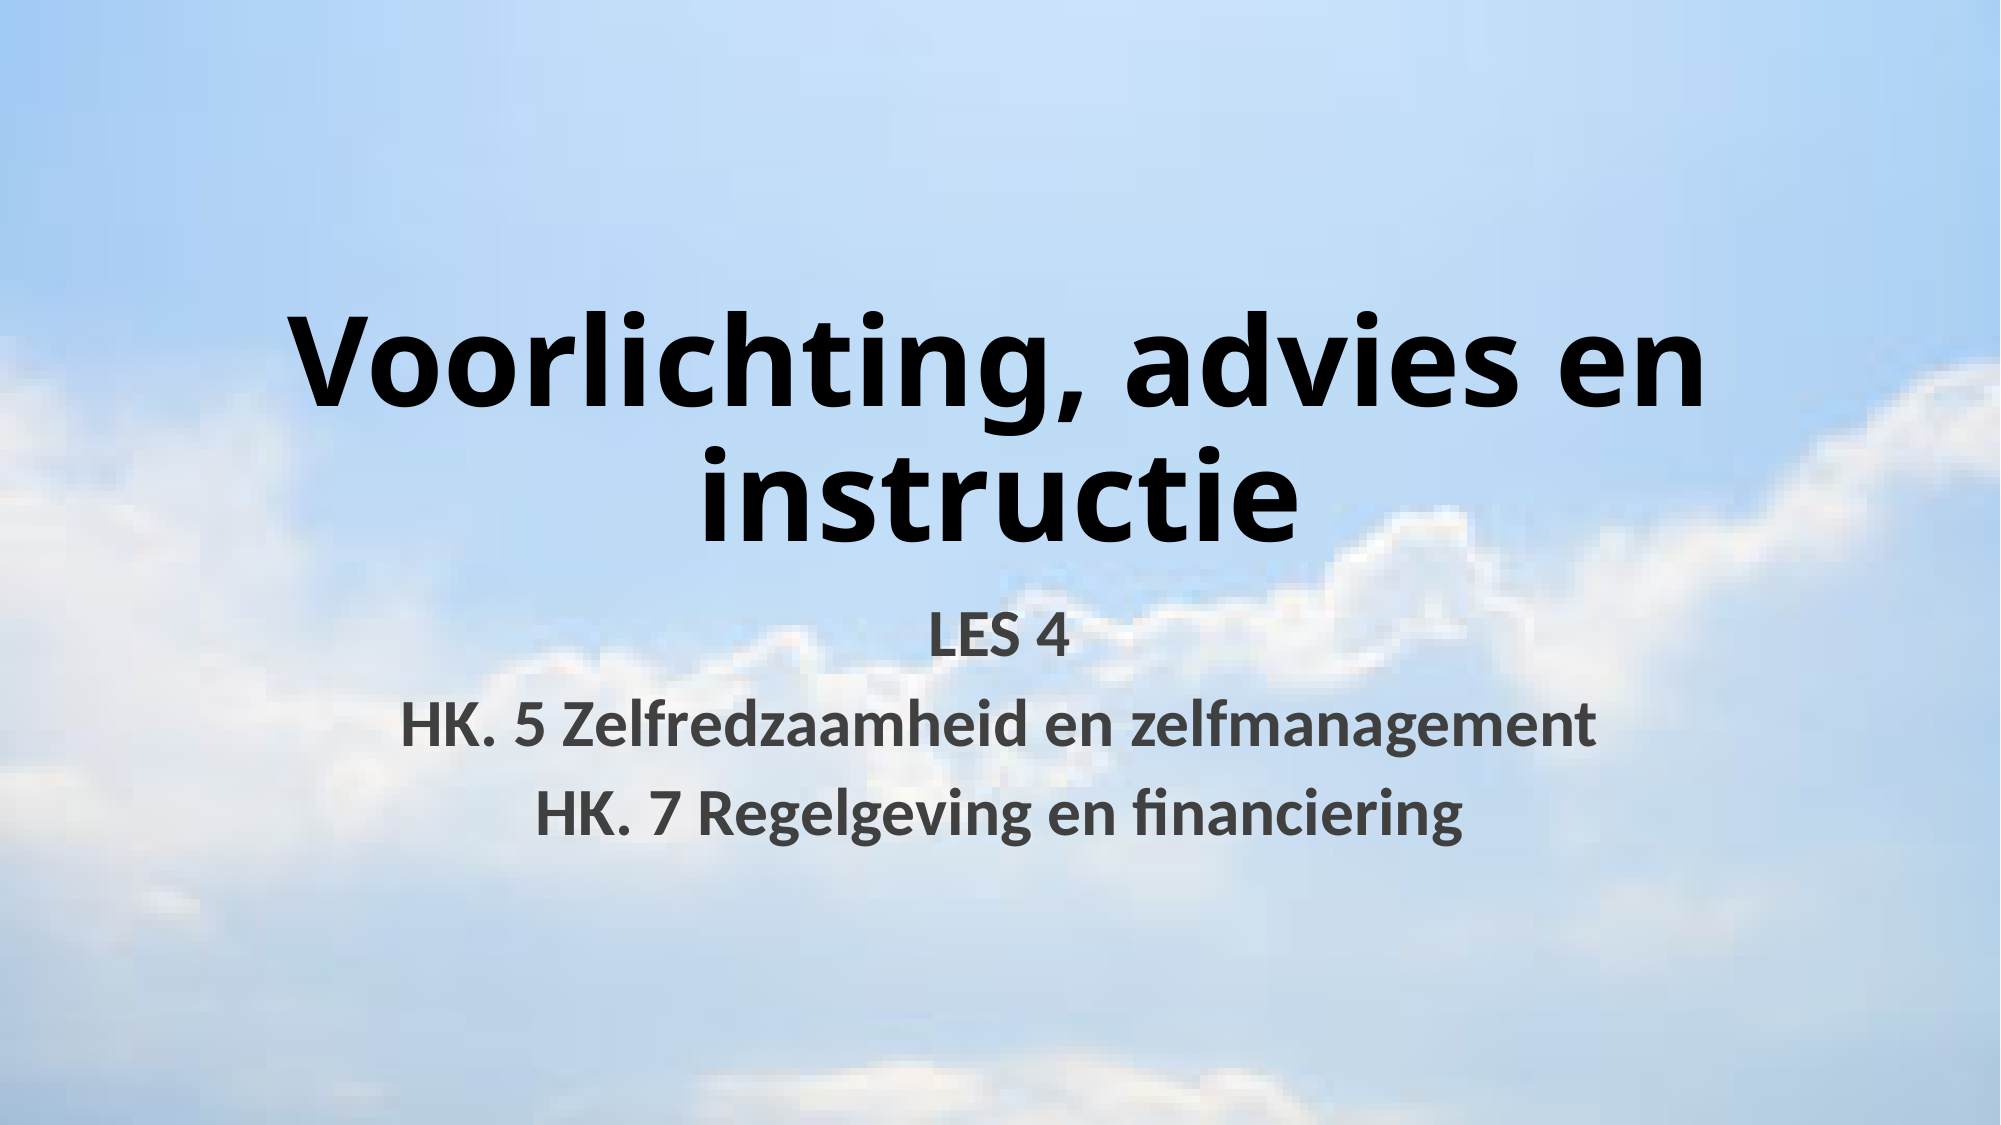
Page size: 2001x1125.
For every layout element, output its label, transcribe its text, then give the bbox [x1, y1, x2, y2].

subtitle LES 4 HK. 5 Zelfredzaamheid en zelfmanagement HK. 7 Regelgeving en financiering [249, 590, 1750, 863]
picture [0, 0, 2001, 1125]
title Voorlichting, advies en instructie [249, 184, 1750, 577]
